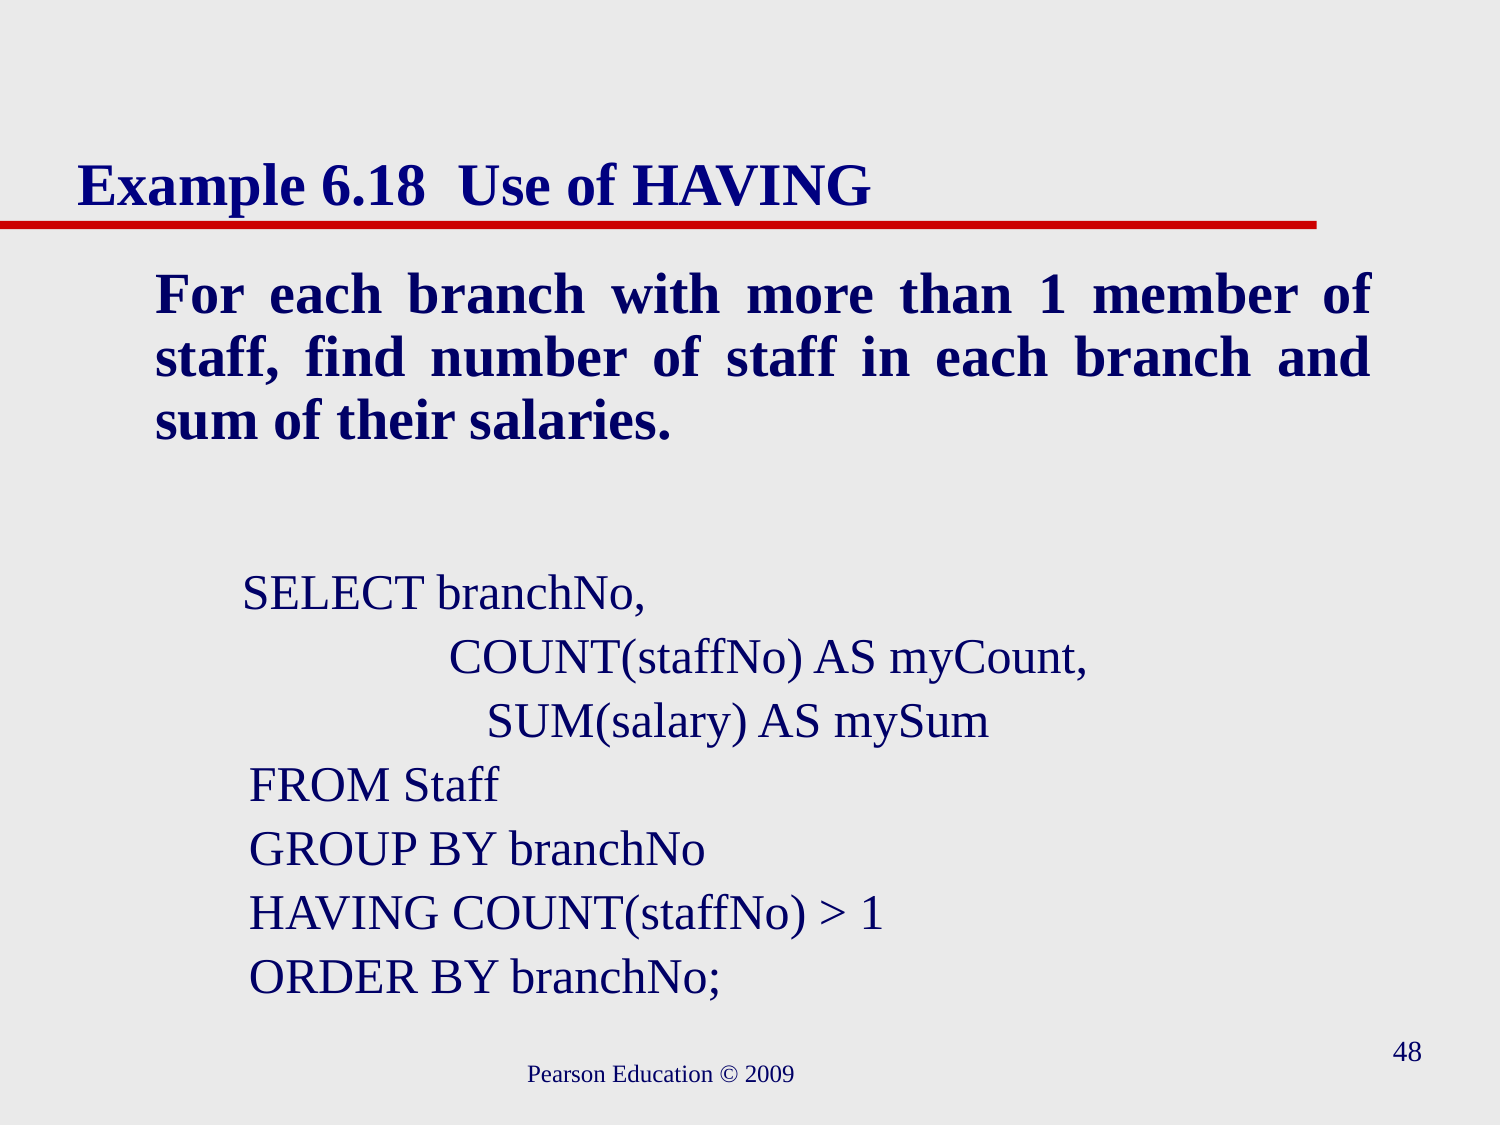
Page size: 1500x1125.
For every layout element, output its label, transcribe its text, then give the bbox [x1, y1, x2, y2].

list For each branch with more than 1 member of staff, find number of staff in each branch and sum of their salaries. SELECT branchNo, COUNT(staffNo) AS myCount, SUM(salary) AS mySum FROM Staff GROUP BY branchNo HAVING COUNT(staffNo) > 1 ORDER BY branchNo; [83, 255, 1388, 931]
text_box Pearson Education © 2009 [512, 1050, 1038, 1095]
slide_number 48 [1124, 1012, 1438, 1088]
title Example 6.18 Use of HAVING [62, 43, 1338, 226]
